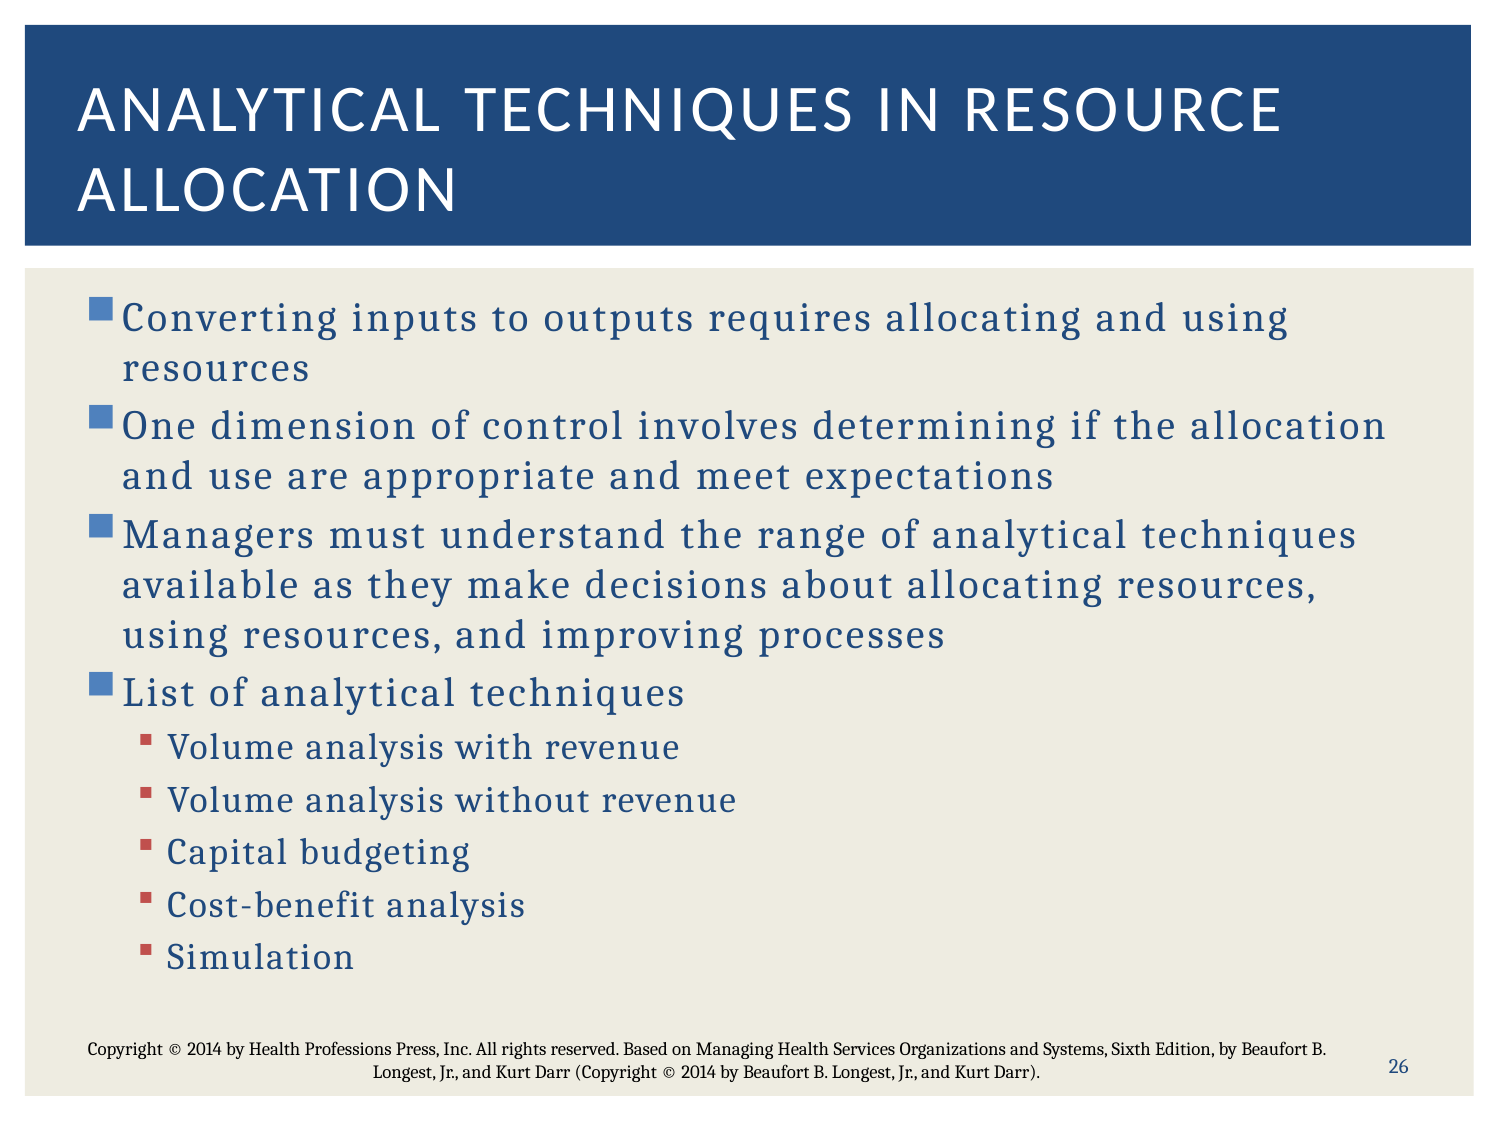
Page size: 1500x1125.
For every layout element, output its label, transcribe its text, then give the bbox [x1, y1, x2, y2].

title Analytical techniques in resource allocation [62, 58, 1438, 232]
slide_number 26 [1349, 1041, 1448, 1089]
list Converting inputs to outputs requires allocating and using resources One dimension of control involves determining if the allocation and use are appropriate and meet expectations Managers must understand the range of analytical techniques available as they make decisions about allocating resources, using resources, and improving processes List of analytical techniques Volume analysis with revenue Volume analysis without revenue Capital budgeting Cost-benefit analysis Simulation [62, 281, 1442, 1005]
